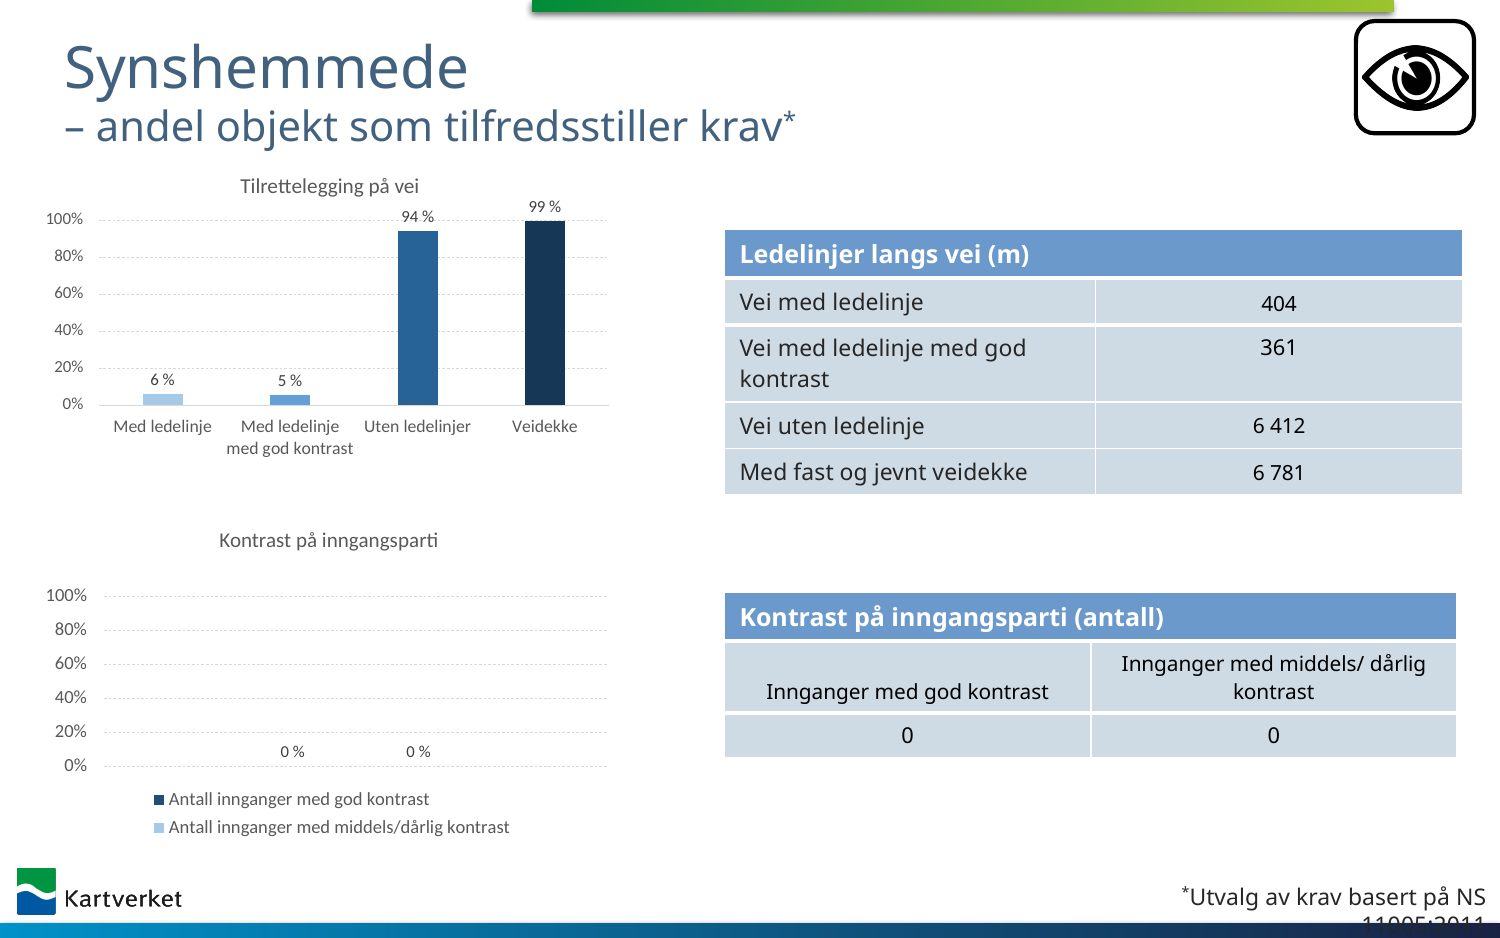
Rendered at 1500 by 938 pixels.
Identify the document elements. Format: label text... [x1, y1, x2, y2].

table_cell 361 [1096, 327, 1462, 401]
picture [41, 520, 617, 846]
table_cell Innganger med middels/ dårlig kontrast [1092, 643, 1456, 711]
picture [41, 166, 619, 492]
table_cell Vei med ledelinje med god kontrast [725, 327, 1095, 401]
table_cell Med fast og jevnt veidekke [725, 449, 1095, 494]
table_cell 0 [725, 715, 1090, 757]
table_cell Innganger med god kontrast [725, 643, 1090, 711]
table_header Kontrast på inngangsparti (antall) [725, 593, 1456, 639]
table_cell Vei uten ledelinje [725, 403, 1095, 448]
table_cell Vei med ledelinje [725, 280, 1095, 323]
text_box Synshemmede – andel objekt som tilfredsstiller krav* [49, 24, 1431, 158]
text_box *Utvalg av krav basert på NS 11005:2011 [1068, 873, 1500, 938]
table_cell 6 781 [1096, 449, 1462, 494]
table_header Ledelinjer langs vei (m) [725, 230, 1462, 276]
table_cell 404 [1096, 280, 1462, 323]
table_cell 0 [1092, 715, 1456, 757]
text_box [1355, 20, 1475, 134]
table_cell 6 412 [1096, 403, 1462, 448]
